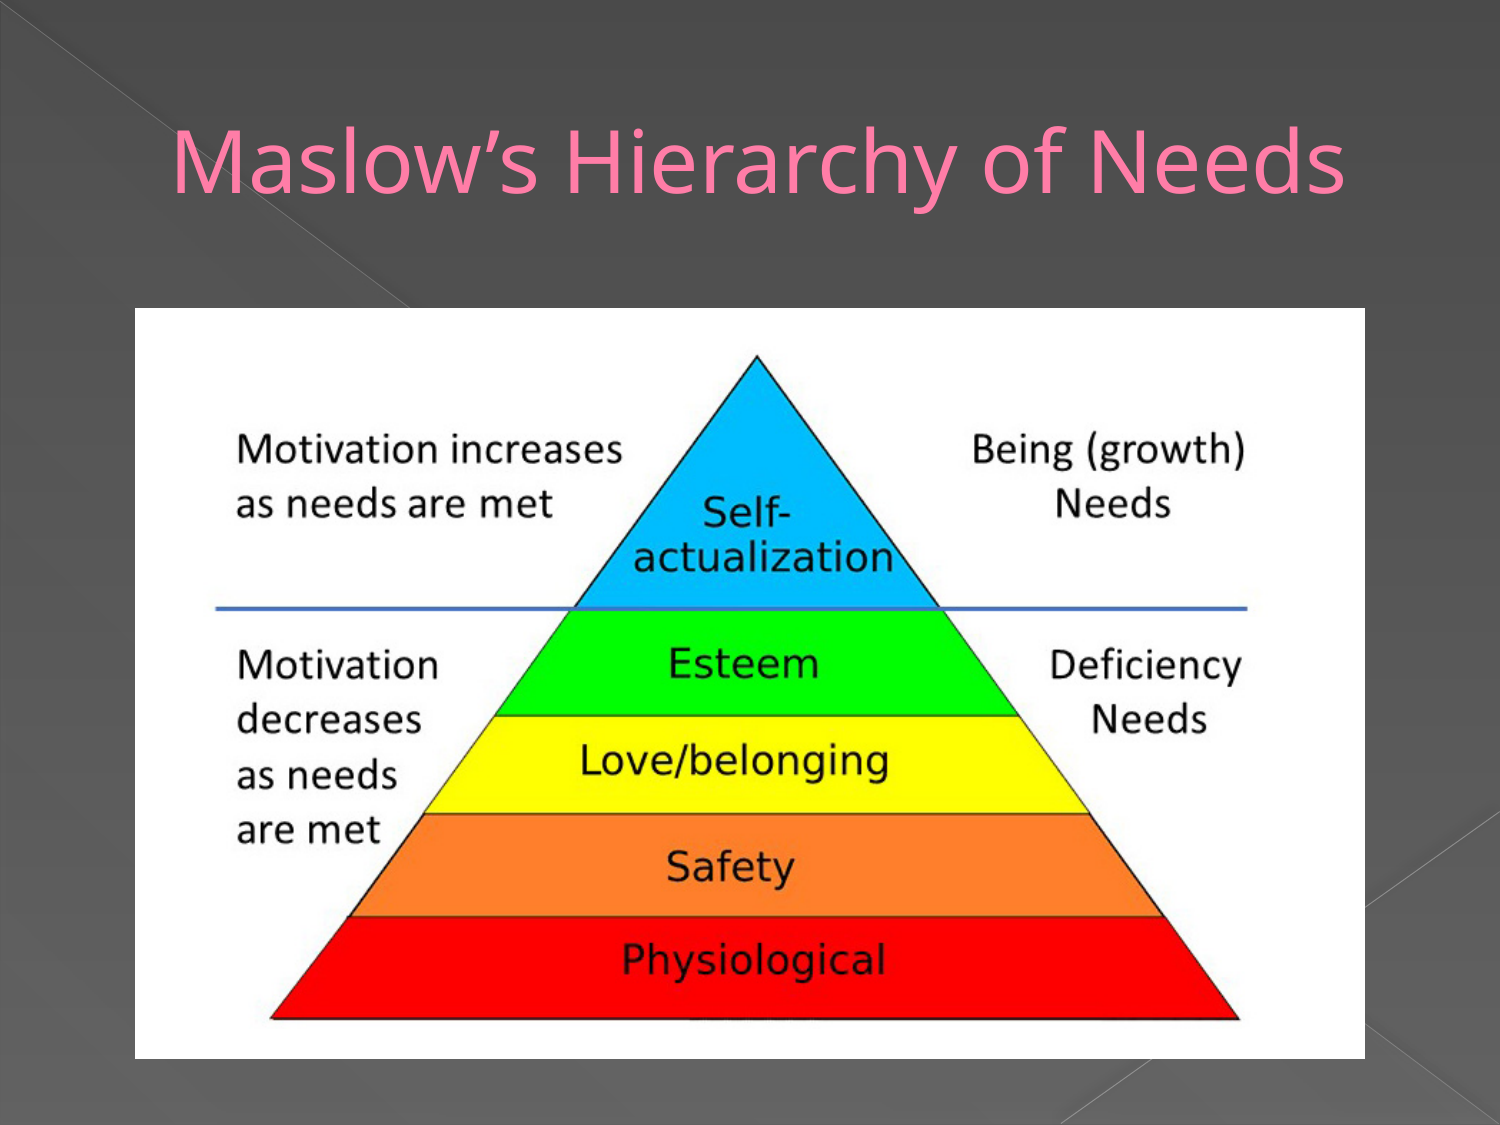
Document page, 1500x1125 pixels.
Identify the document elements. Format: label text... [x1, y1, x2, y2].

title Maslow’s Hierarchy of Needs [75, 43, 1425, 274]
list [135, 308, 1365, 1060]
